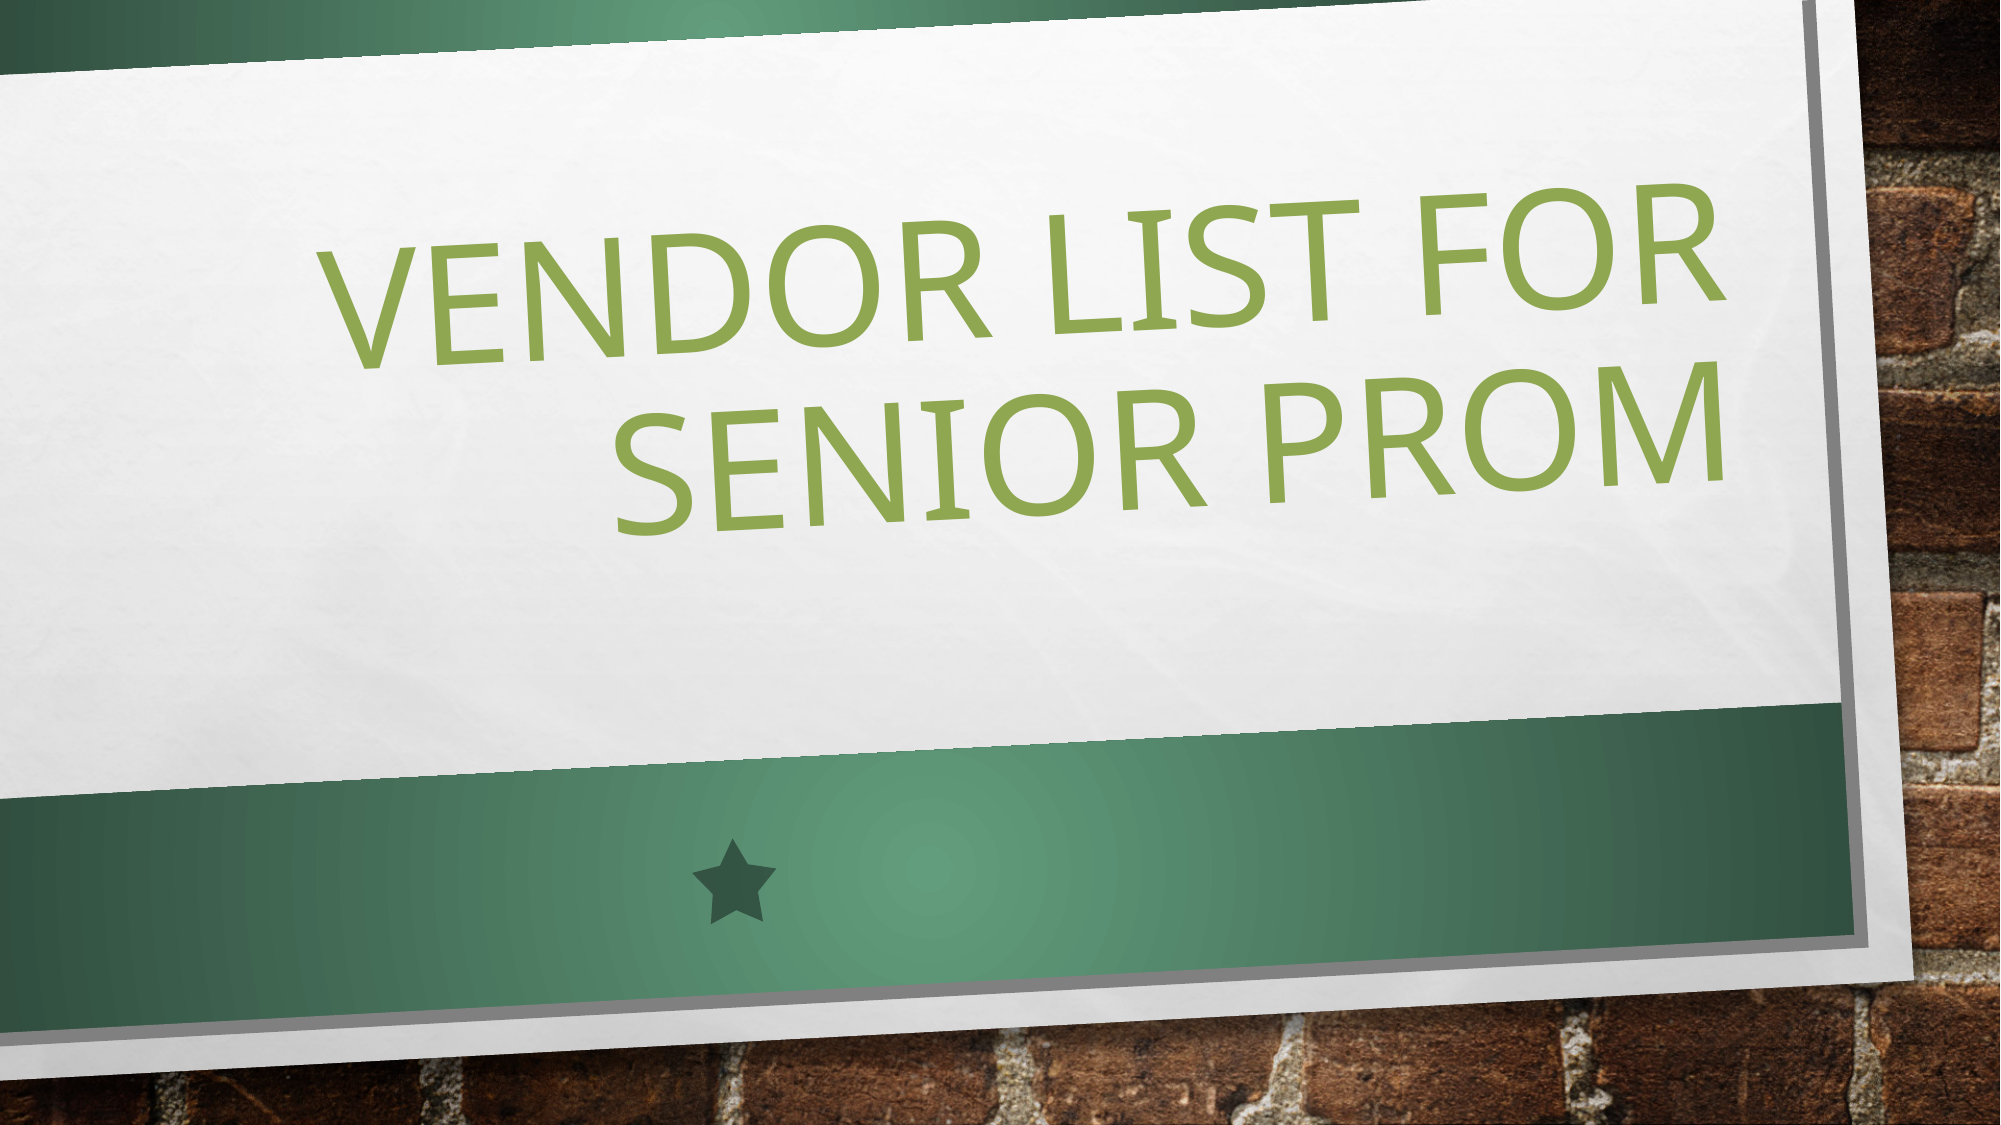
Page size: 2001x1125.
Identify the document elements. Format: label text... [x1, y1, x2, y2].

title Vendor list for senior prom [135, 67, 1758, 605]
picture [0, 0, 2000, 1125]
